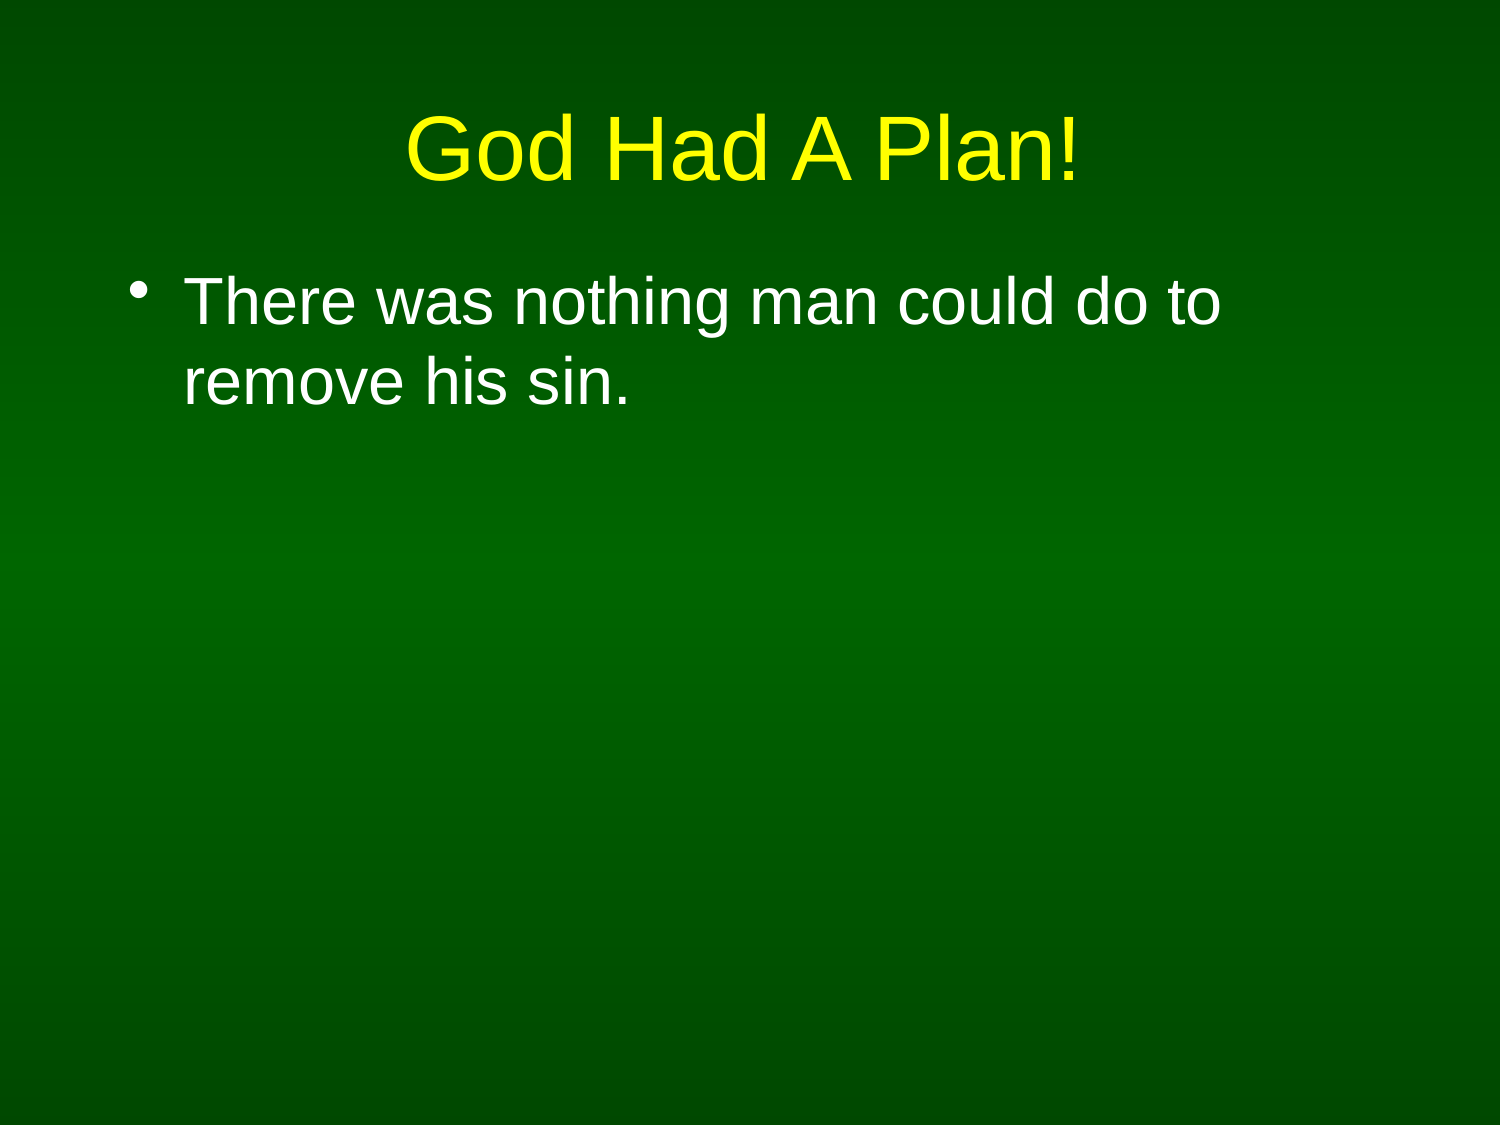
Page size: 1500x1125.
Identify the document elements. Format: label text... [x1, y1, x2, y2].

list There was nothing man could do to remove his sin. [112, 249, 1463, 1013]
title God Had A Plan! [50, 50, 1438, 238]
